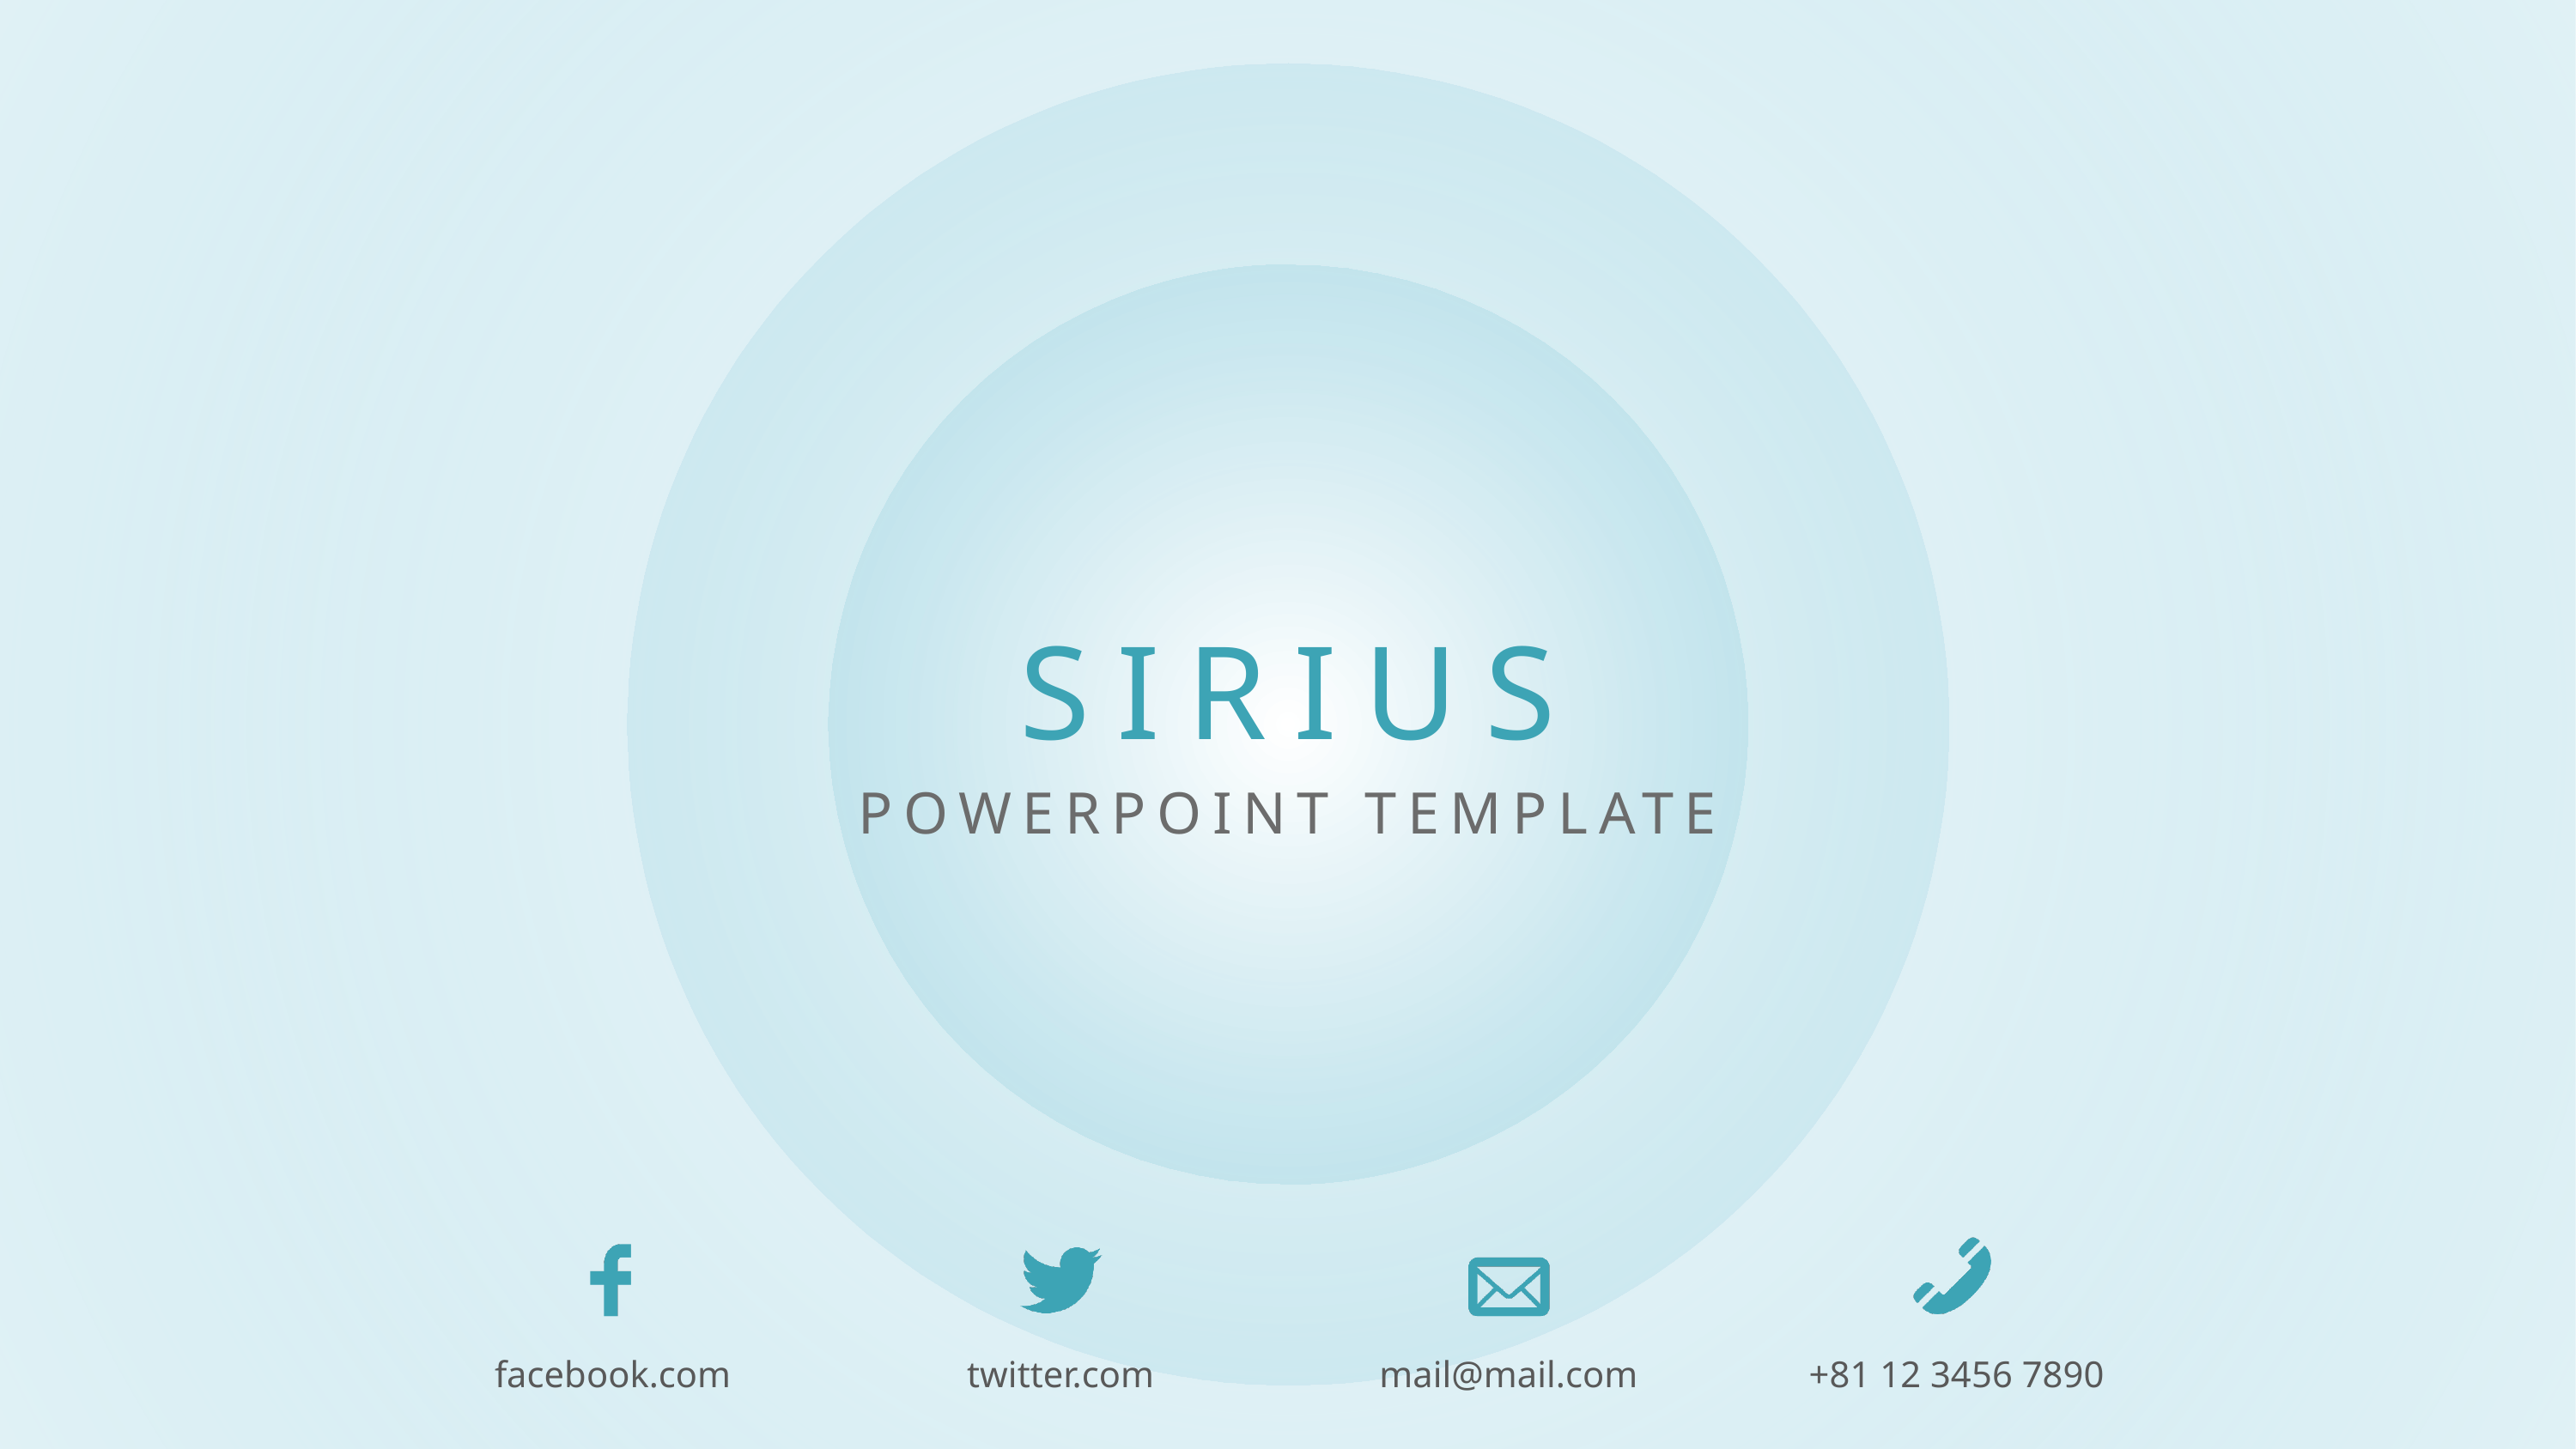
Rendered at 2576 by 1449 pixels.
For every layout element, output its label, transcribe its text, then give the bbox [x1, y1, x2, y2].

list twitter.com [848, 1333, 1273, 1404]
list facebook.com [400, 1333, 825, 1404]
list mail@mail.com [1296, 1333, 1722, 1404]
picture [1455, 1226, 1563, 1335]
title SIRIUS [319, 603, 2257, 755]
picture [1902, 1226, 2011, 1335]
picture [558, 1226, 667, 1335]
subtitle POWERPOINT TEMPLATE [319, 755, 2257, 867]
picture [1006, 1226, 1115, 1335]
list +81 12 3456 7890 [1744, 1333, 2170, 1404]
